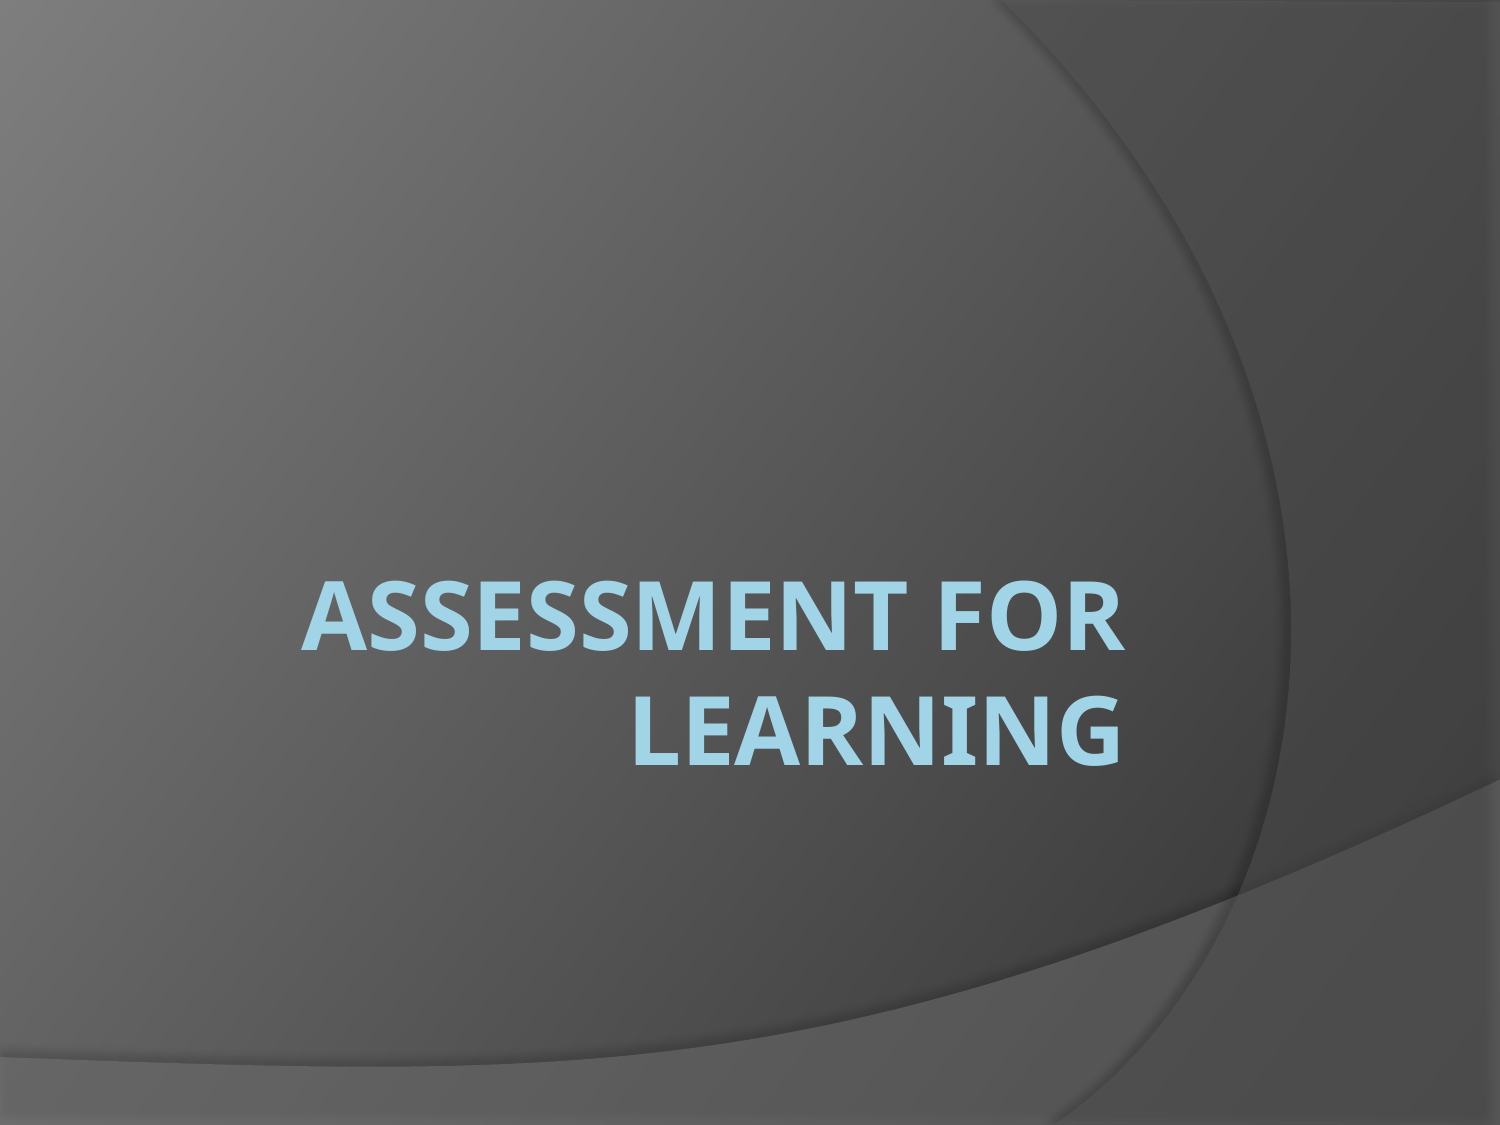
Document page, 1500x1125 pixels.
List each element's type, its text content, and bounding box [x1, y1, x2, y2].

title Assessment For Learning [70, 547, 1134, 925]
